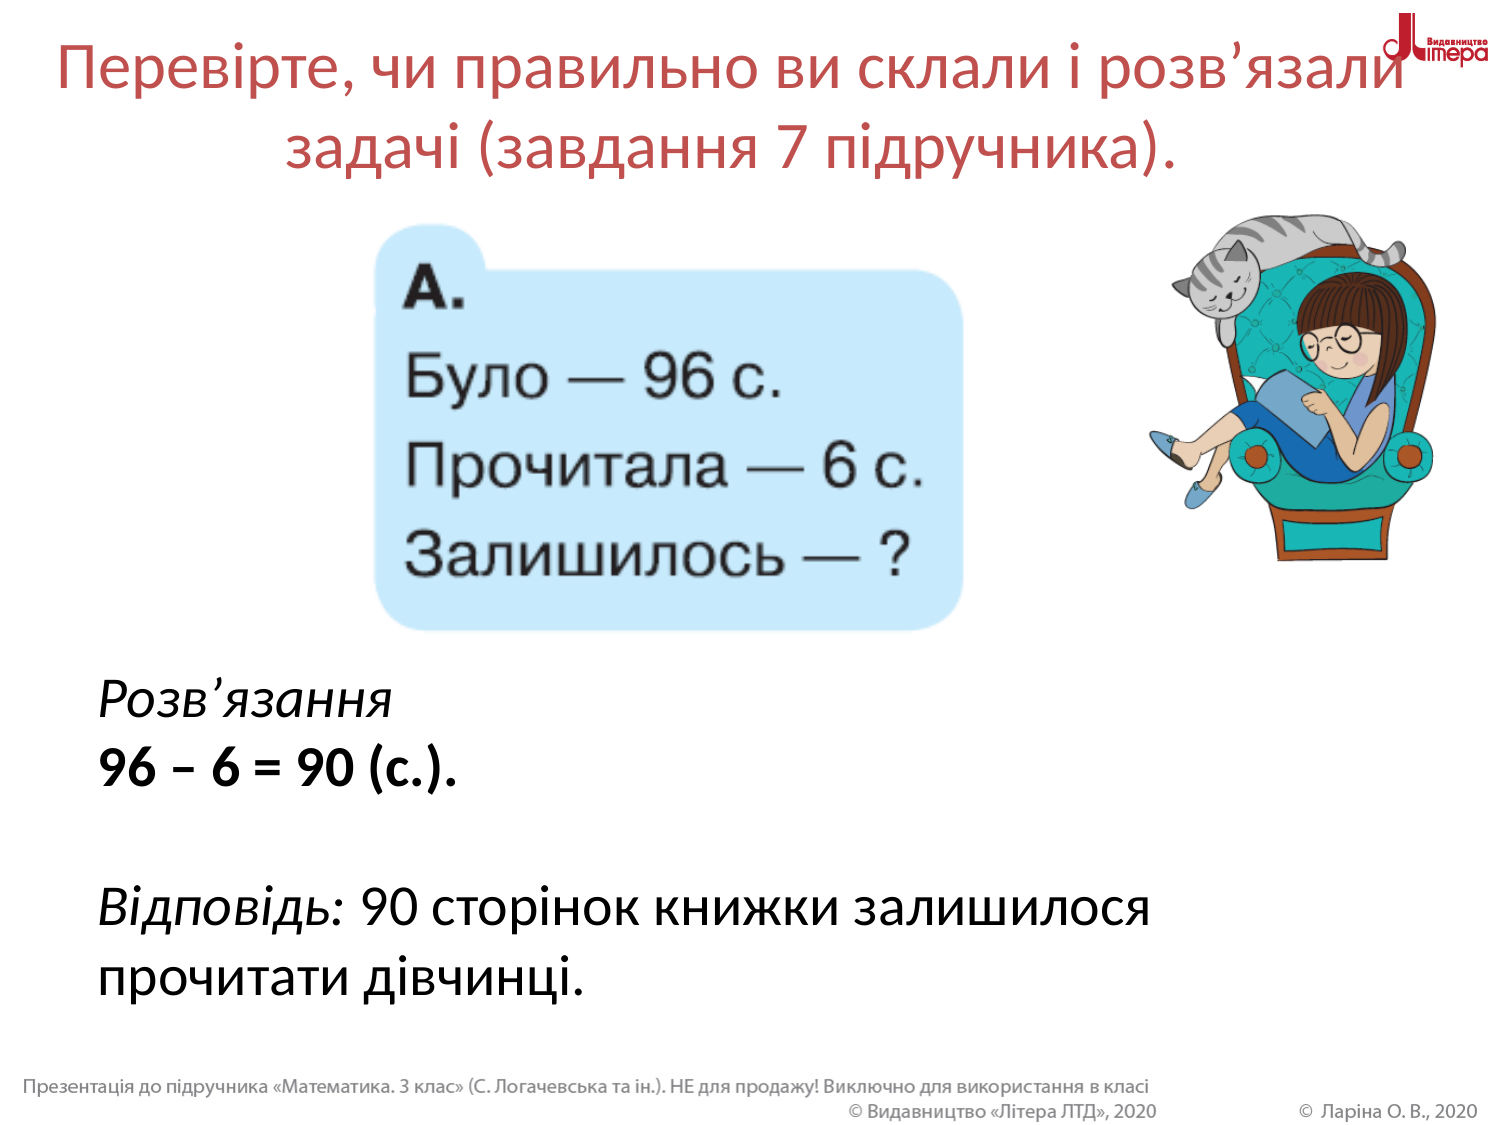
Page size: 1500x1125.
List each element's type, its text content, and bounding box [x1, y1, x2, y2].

title Перевірте, чи правильно ви склали і розв’язали задачі (завдання 7 підручника). [29, 19, 1436, 185]
picture [0, 0, 1500, 1125]
text_box Розв’язання 96 – 6 = 90 (с.). Відповідь: 90 сторінок книжки залишилося прочитати дівчинці. [82, 649, 1394, 1017]
